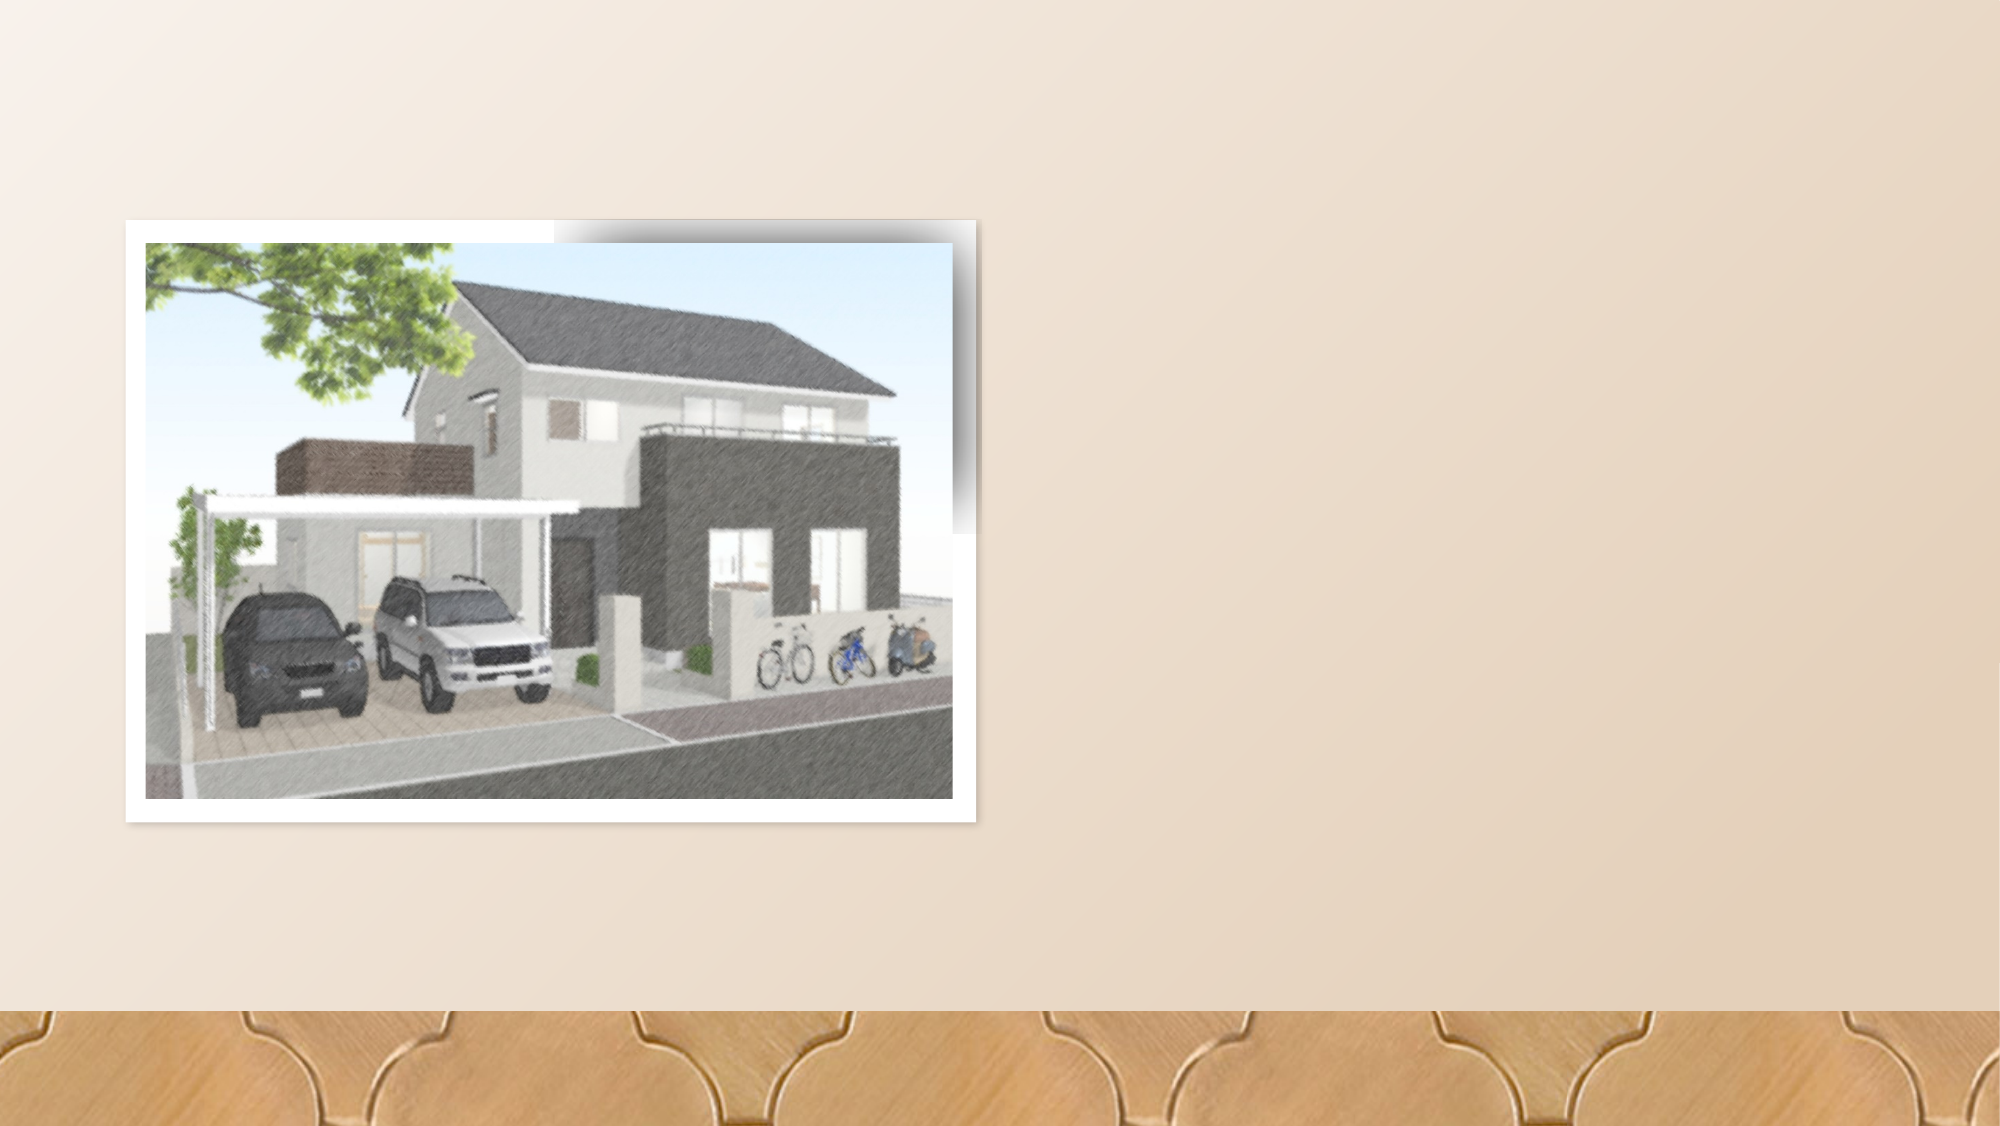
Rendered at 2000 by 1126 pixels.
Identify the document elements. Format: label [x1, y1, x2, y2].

picture [145, 243, 953, 800]
text_box [124, 218, 978, 825]
picture [0, 1011, 2000, 1126]
